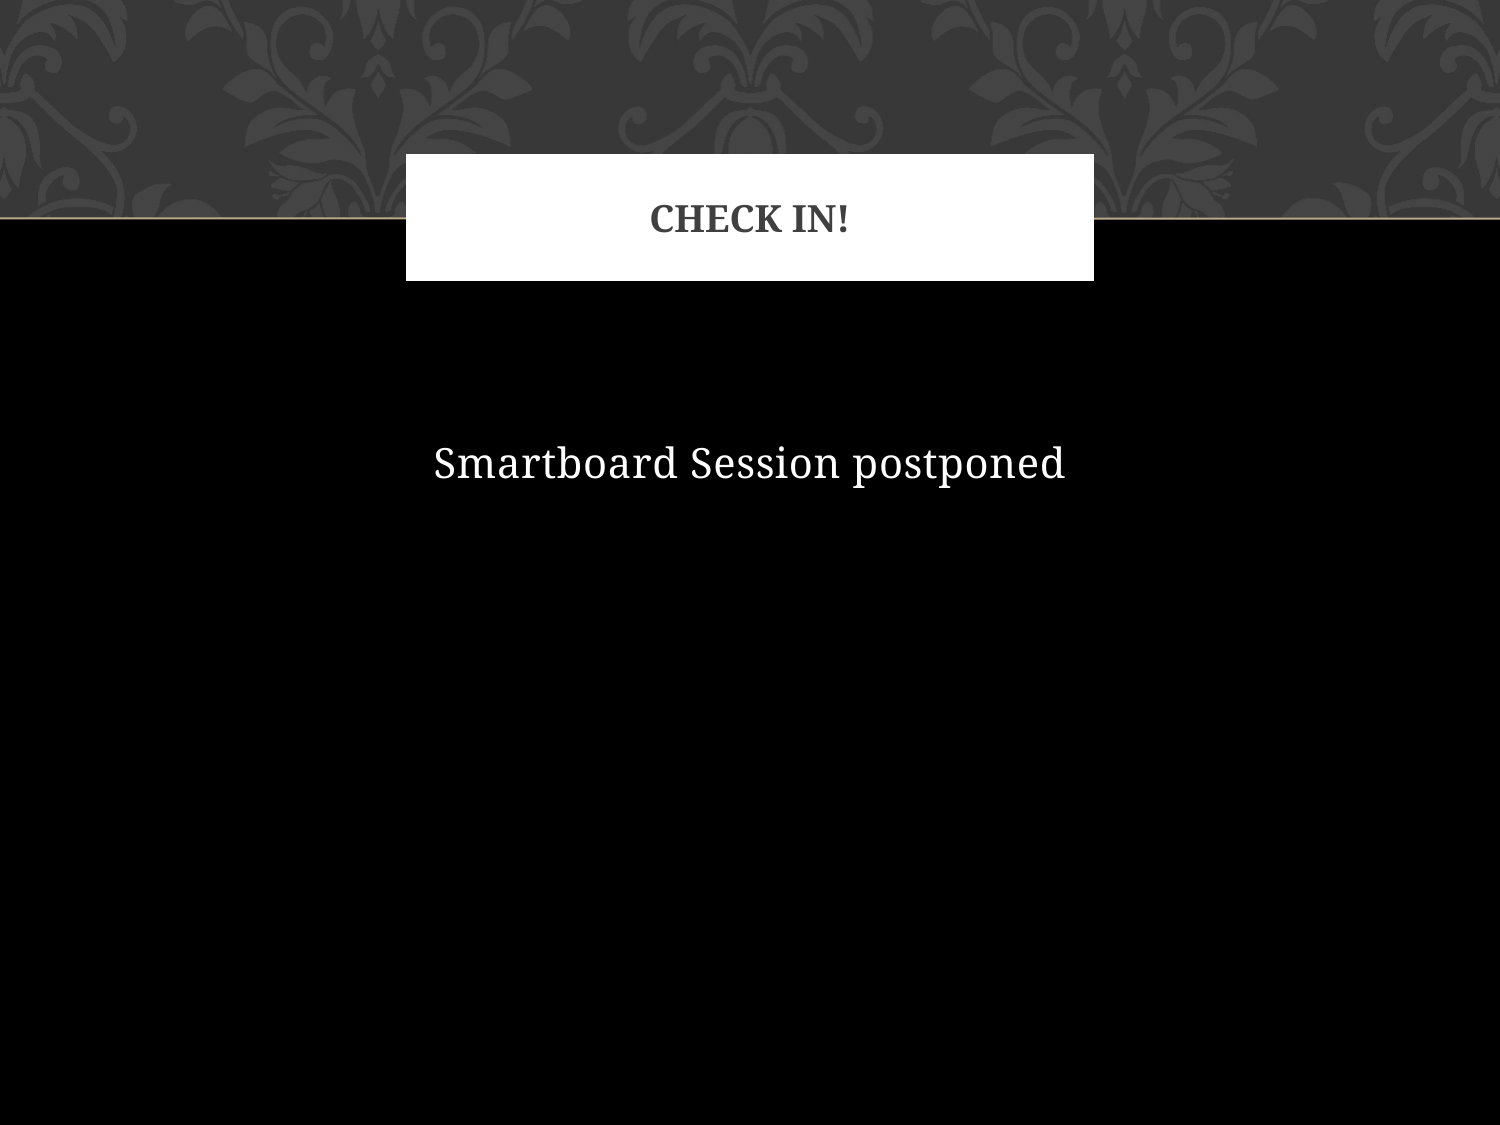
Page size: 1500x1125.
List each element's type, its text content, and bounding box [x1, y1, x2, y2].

title Check in! [406, 154, 1094, 281]
list Smartboard Session postponed [75, 304, 1425, 1044]
